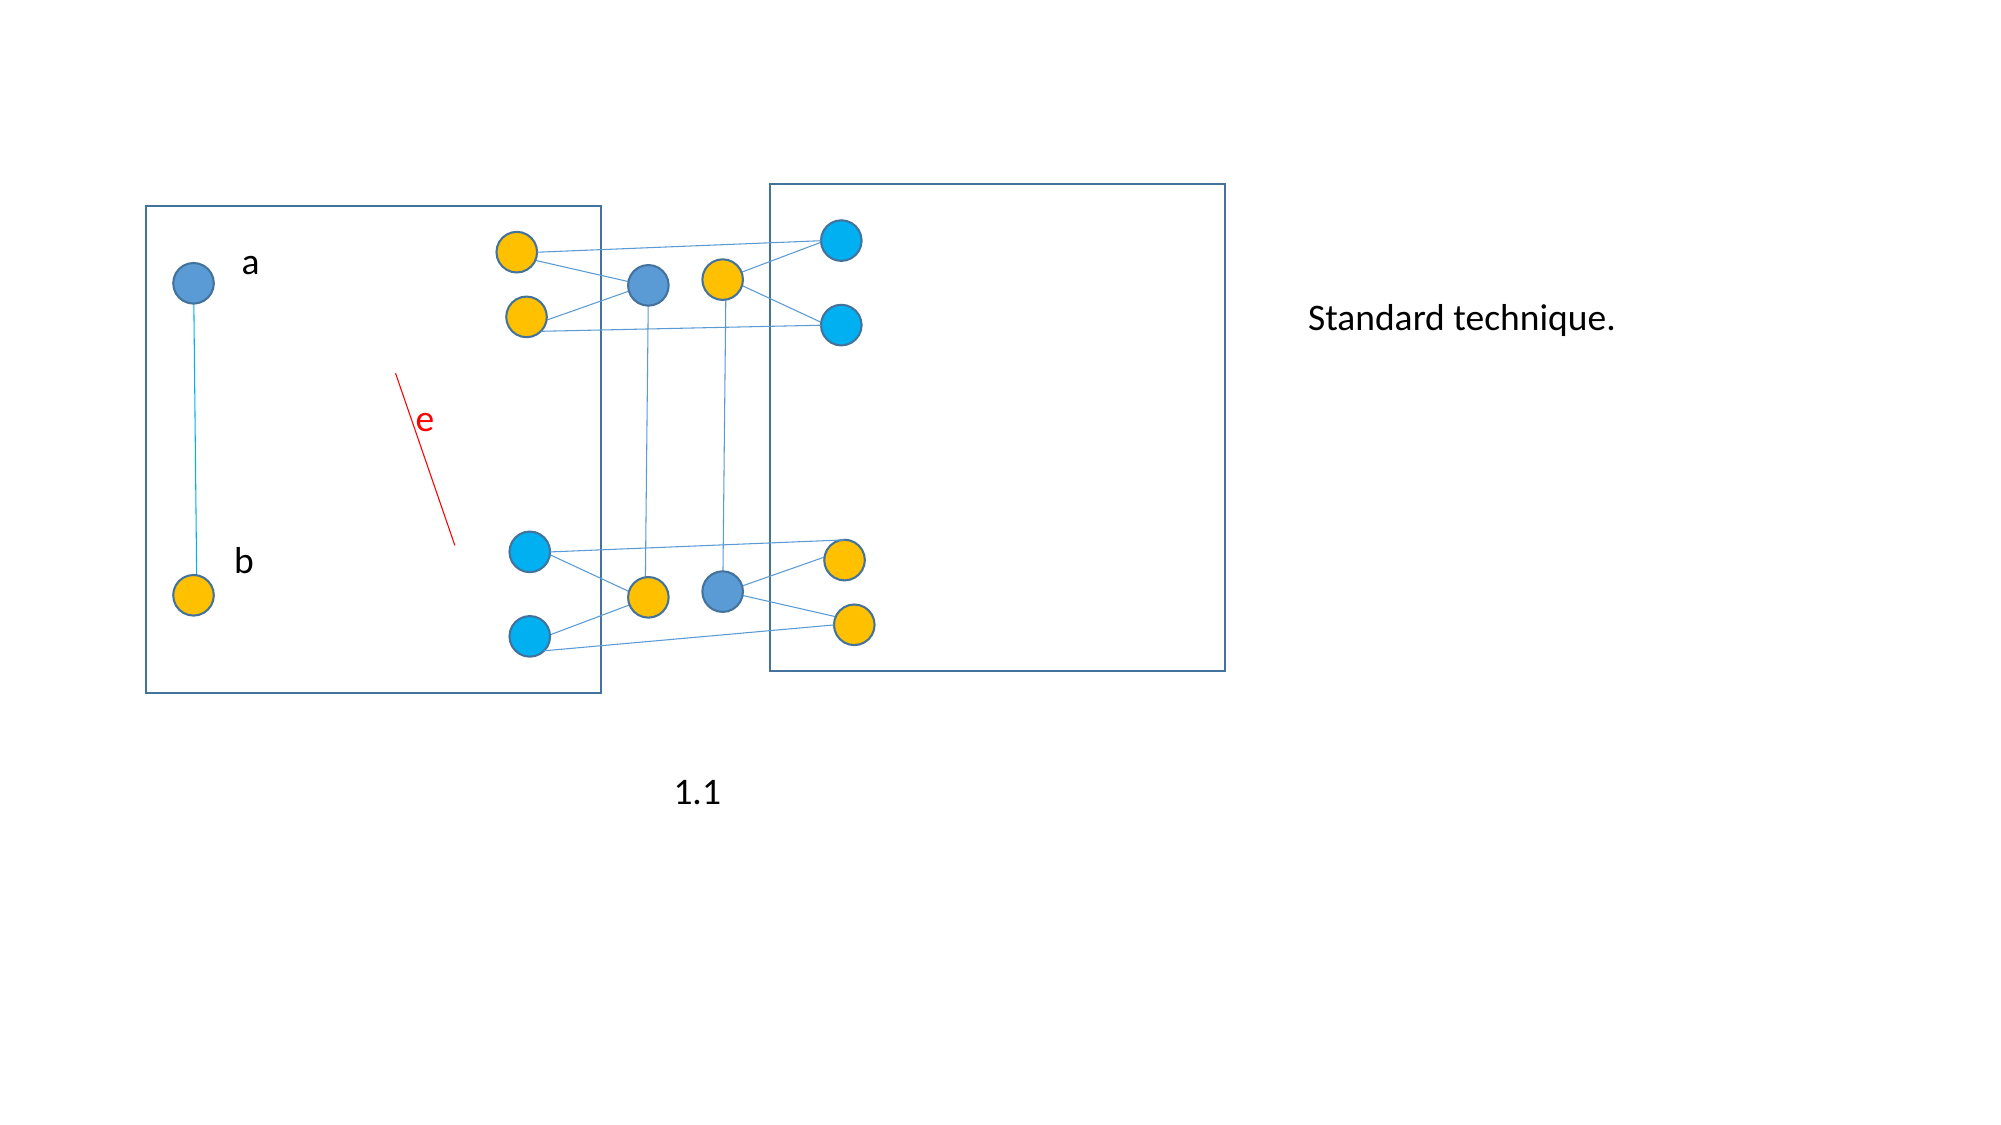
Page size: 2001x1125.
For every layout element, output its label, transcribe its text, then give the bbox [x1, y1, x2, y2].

text_box 1.1 [658, 759, 736, 820]
text_box Standard technique. [1293, 285, 1821, 346]
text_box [146, 183, 1225, 694]
